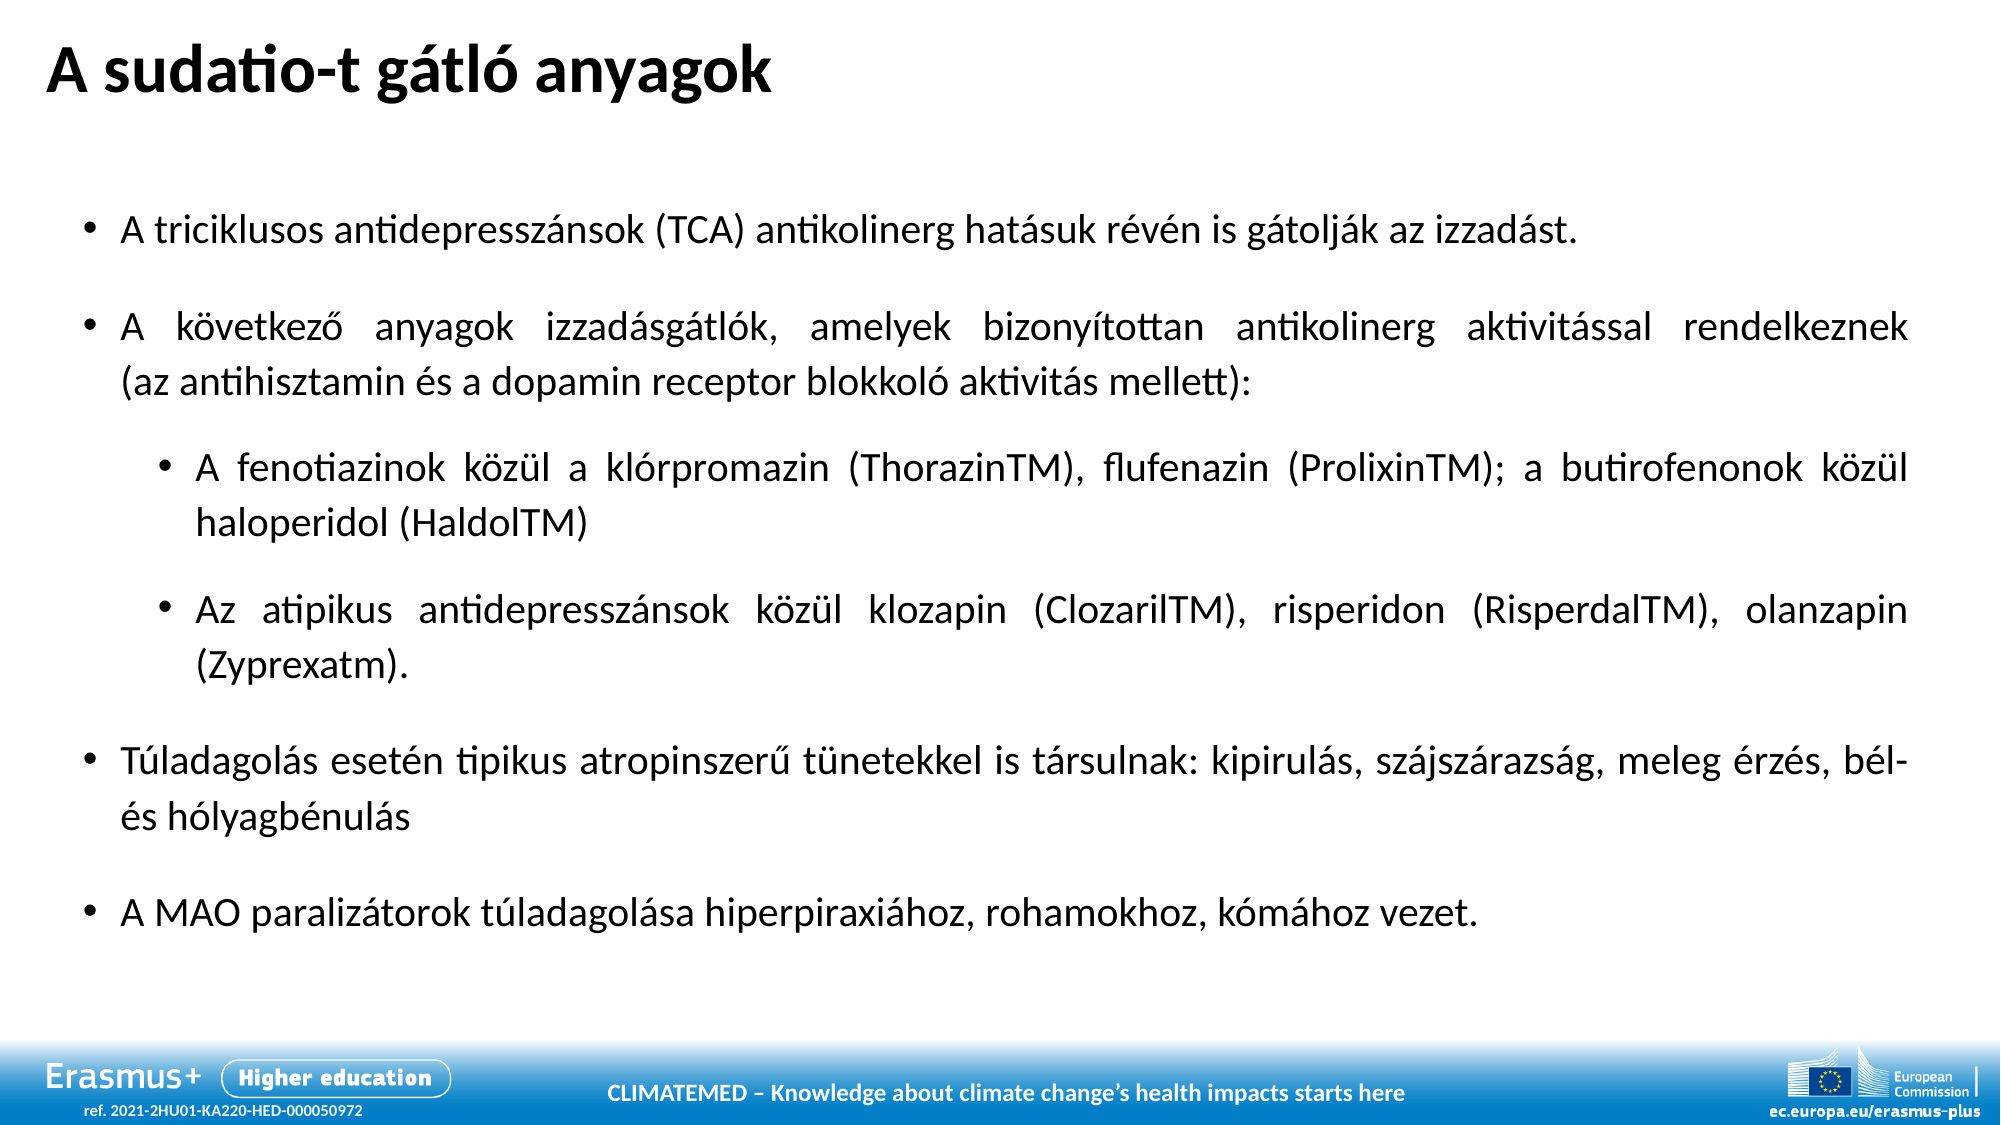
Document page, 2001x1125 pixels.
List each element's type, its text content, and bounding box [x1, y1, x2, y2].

list A triciklusos antidepresszánsok (TCA) antikolinerg hatásuk révén is gátolják az izzadást. A következő anyagok izzadásgátlók, amelyek bizonyítottan antikolinerg aktivitással rendelkeznek (az antihisztamin és a dopamin receptor blokkoló aktivitás mellett): A fenotiazinok közül a klórpromazin (ThorazinTM), flufenazin (ProlixinTM); a butirofenonok közül haloperidol (HaldolTM) Az atipikus antidepresszánsok közül klozapin (ClozarilTM), risperidon (RisperdalTM), olanzapin (Zyprexatm). Túladagolás esetén tipikus atropinszerű tünetekkel is társulnak: kipirulás, szájszárazság, meleg érzés, bél- és hólyagbénulás A MAO paralizátorok túladagolása hiperpiraxiához, rohamokhoz, kómához vezet. [67, 189, 1925, 1035]
picture [0, 899, 2000, 1125]
title A sudatio-t gátló anyagok [31, 25, 1984, 116]
